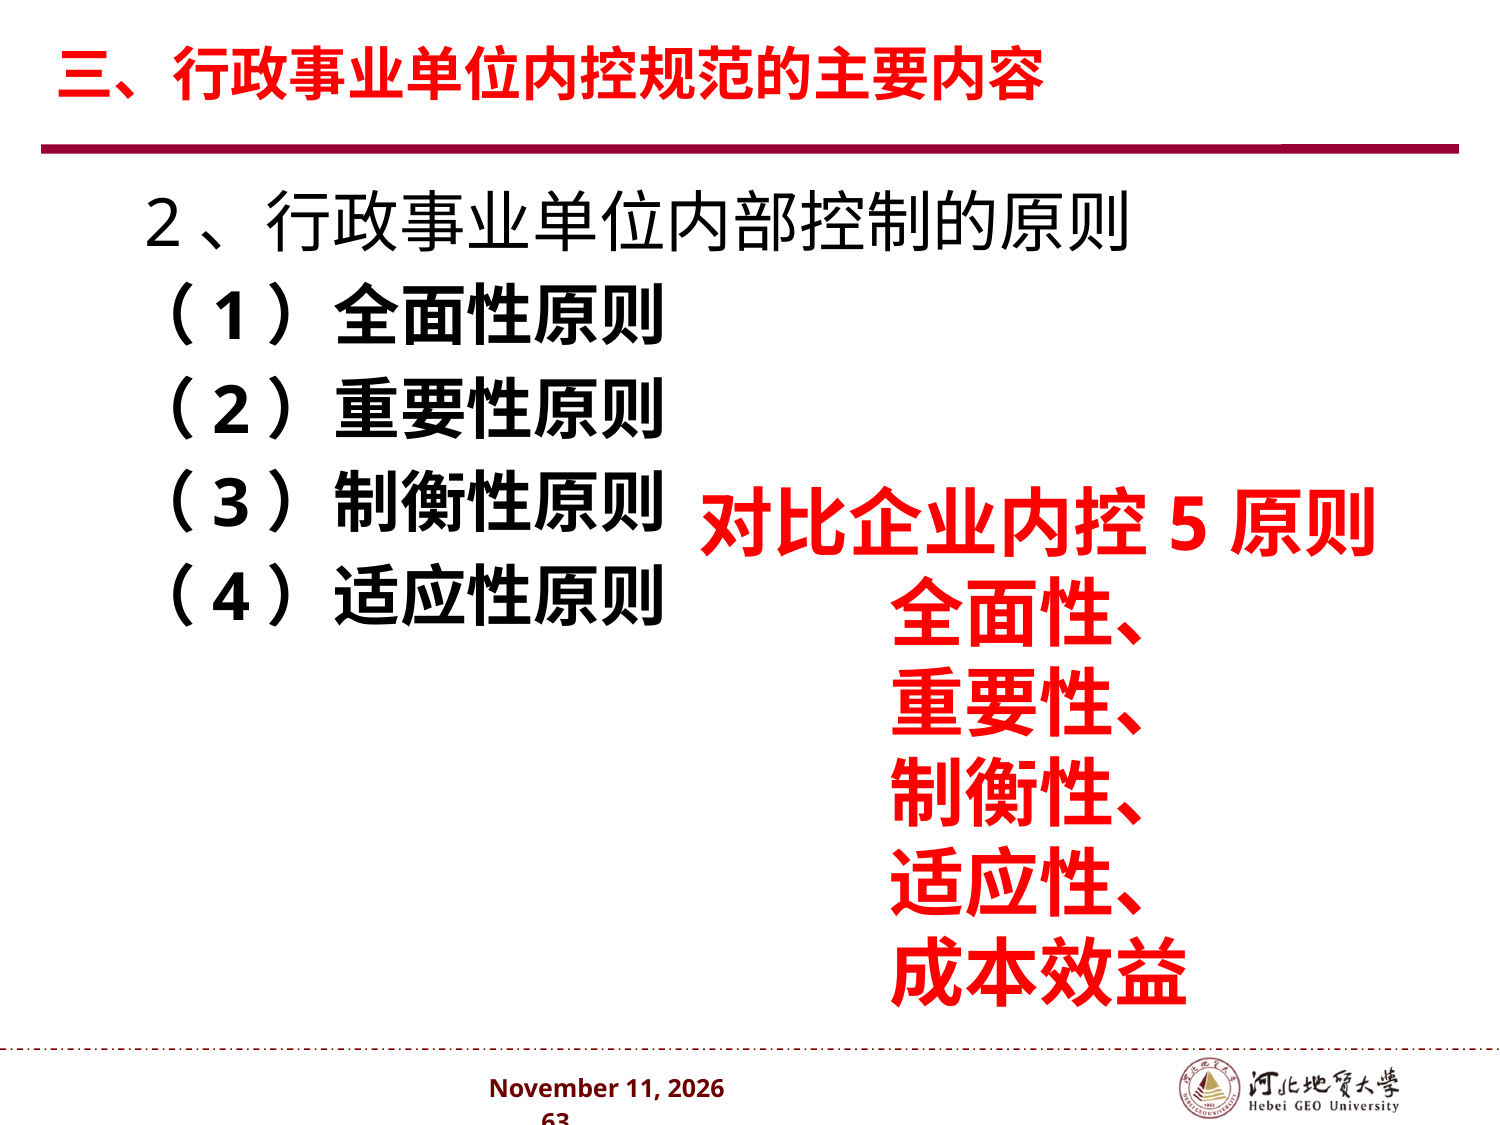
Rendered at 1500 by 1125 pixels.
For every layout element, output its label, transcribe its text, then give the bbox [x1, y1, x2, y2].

picture [1159, 1049, 1420, 1125]
text_box 对比企业内控5原则 全面性、 重要性、 制衡性、 适应性、 成本效益 [679, 468, 1400, 1024]
title 三、行政事业单位内控规范的主要内容 [40, 18, 1460, 126]
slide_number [473, 1064, 990, 1109]
list 2、行政事业单位内部控制的原则 （1）全面性原则 （2）重要性原则 （3）制衡性原则 （4）适应性原则 [40, 172, 1460, 1036]
